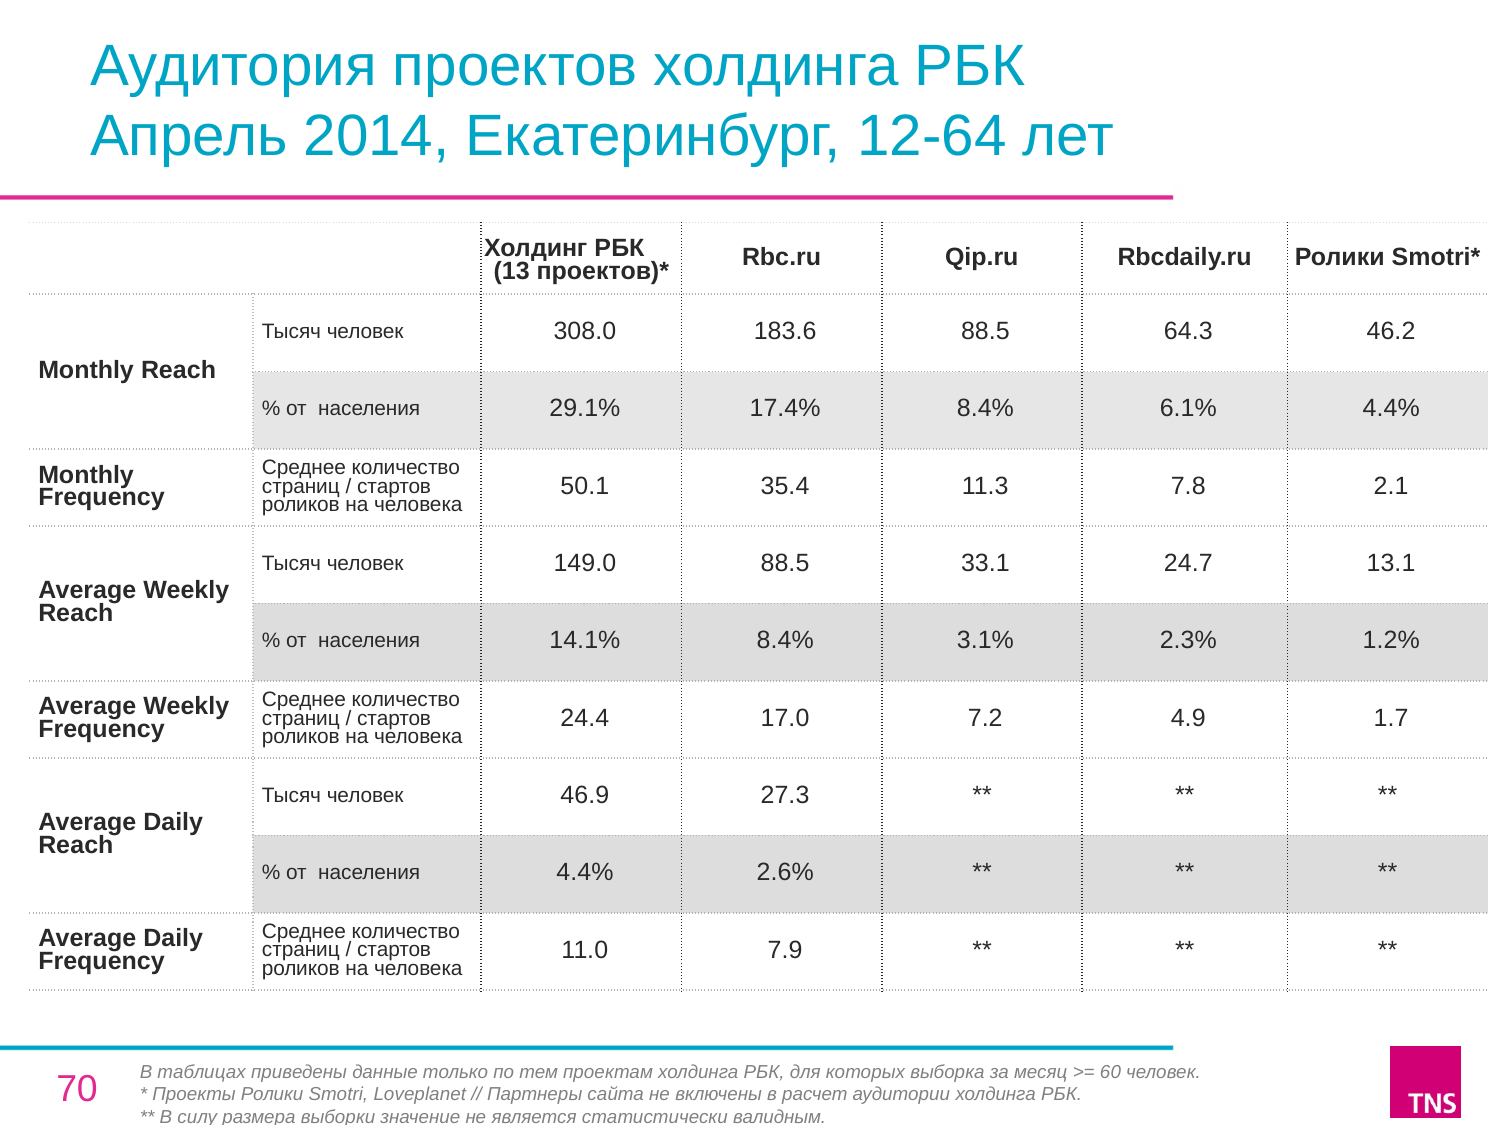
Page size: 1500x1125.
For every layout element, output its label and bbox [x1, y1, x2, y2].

slide_number [40, 1055, 124, 1125]
table_cell [29, 294, 1488, 990]
title [74, 8, 1476, 187]
text_box [124, 1052, 1463, 1125]
picture [0, 0, 1500, 1125]
table_header [29, 223, 1488, 294]
